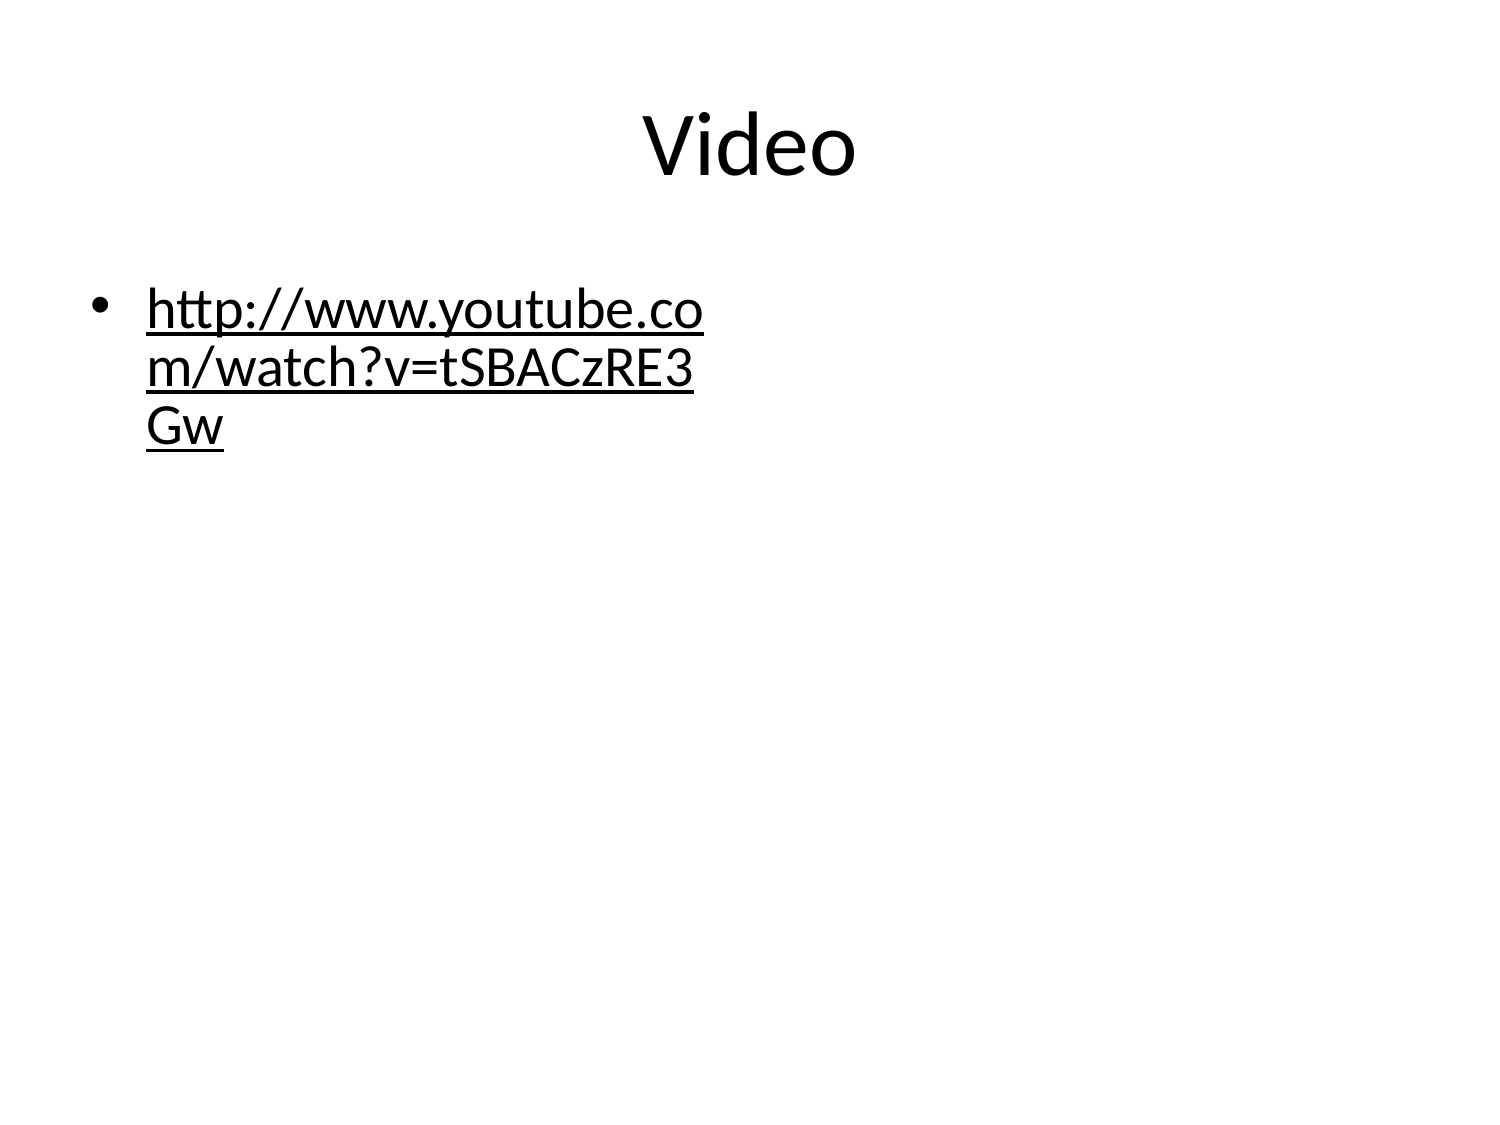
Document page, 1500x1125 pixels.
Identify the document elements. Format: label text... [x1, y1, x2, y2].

list http://www.youtube.com/watch?v=tSBACzRE3Gw [75, 262, 738, 1005]
title Video [75, 45, 1425, 233]
